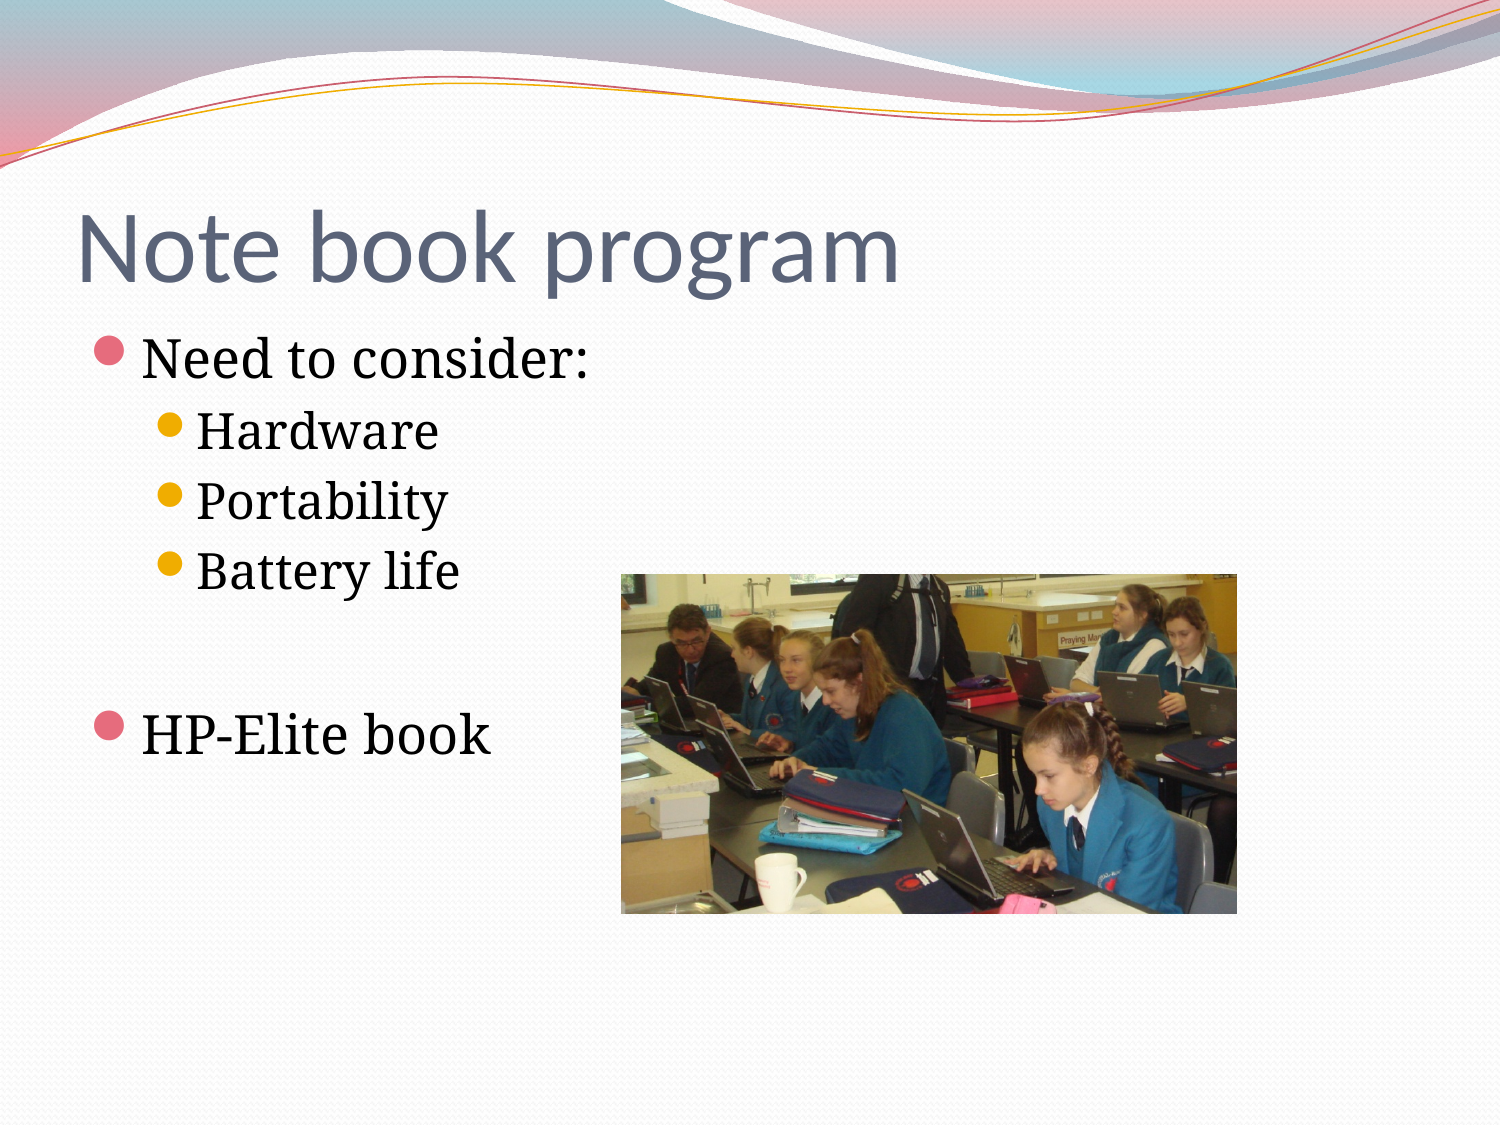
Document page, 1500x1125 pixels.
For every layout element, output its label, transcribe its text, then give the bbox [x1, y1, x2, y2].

list Need to consider: Hardware Portability Battery life HP-Elite book [75, 317, 1425, 1038]
title Note book program [75, 115, 1425, 303]
picture [620, 573, 1238, 915]
